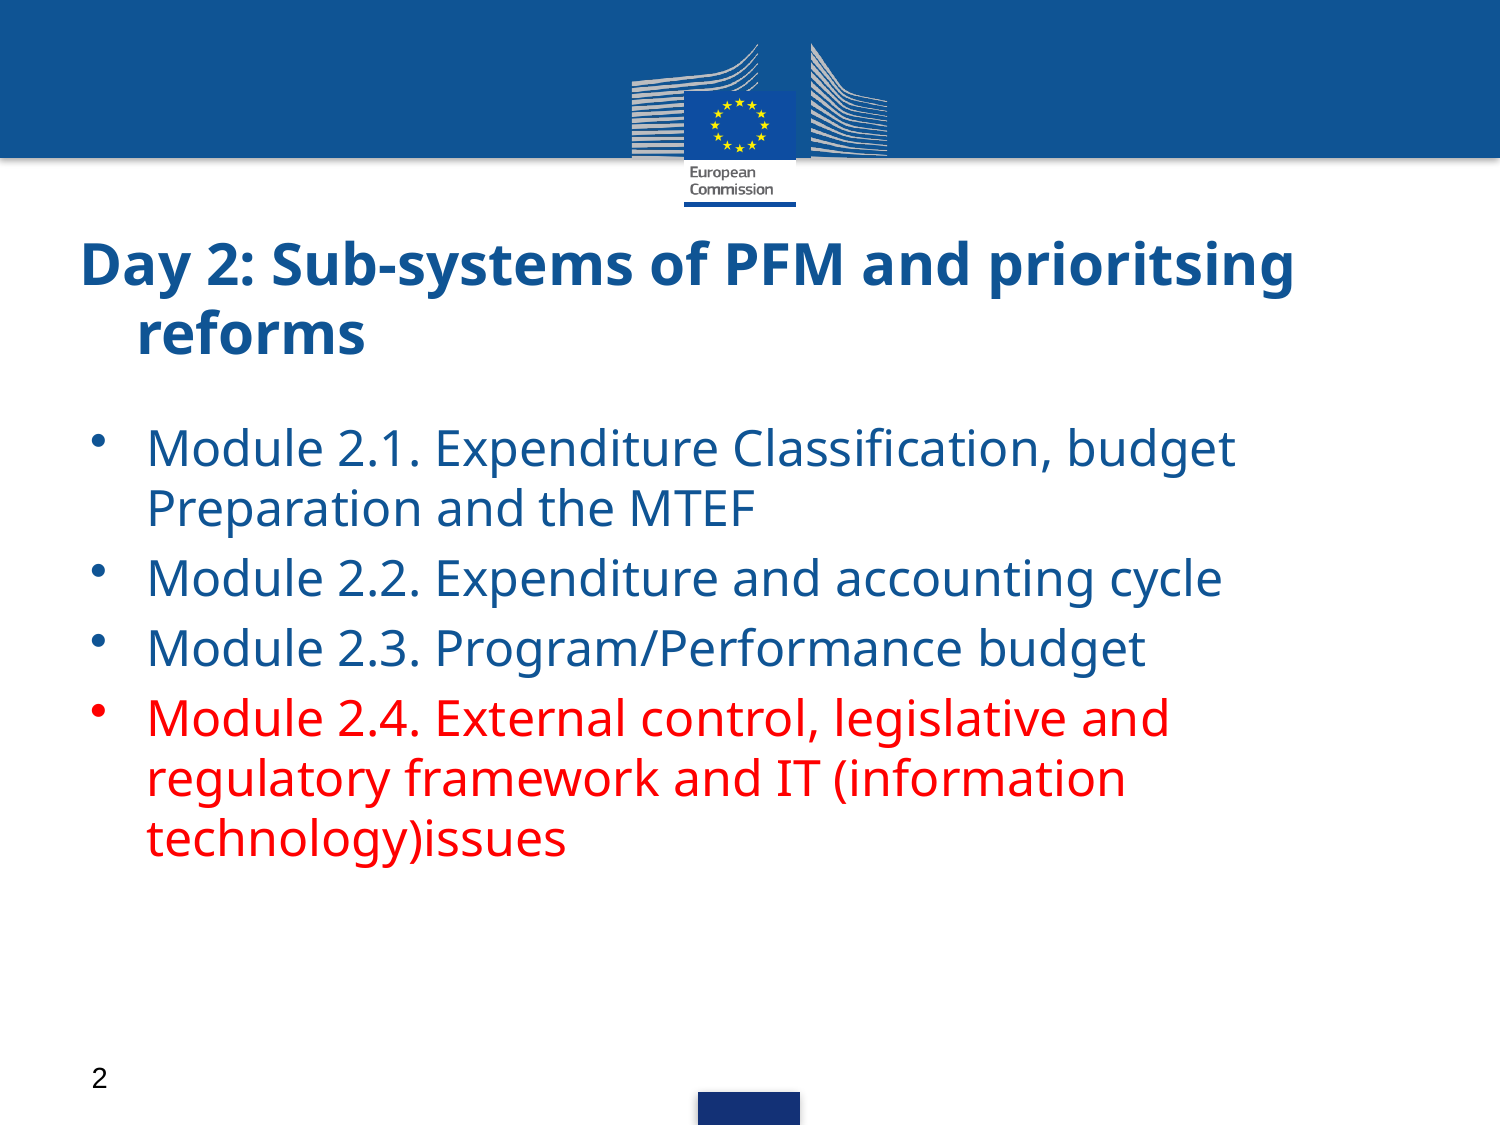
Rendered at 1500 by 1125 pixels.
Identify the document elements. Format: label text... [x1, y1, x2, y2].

title Day 2: Sub-systems of PFM and prioritsing reforms [64, 219, 1459, 374]
text_box 2 [76, 1023, 552, 1102]
list Module 2.1. Expenditure Classification, budget Preparation and the MTEF Module 2.2. Expenditure and accounting cycle Module 2.3. Program/Performance budget Module 2.4. External control, legislative and regulatory framework and IT (information technology)issues [75, 408, 1425, 988]
